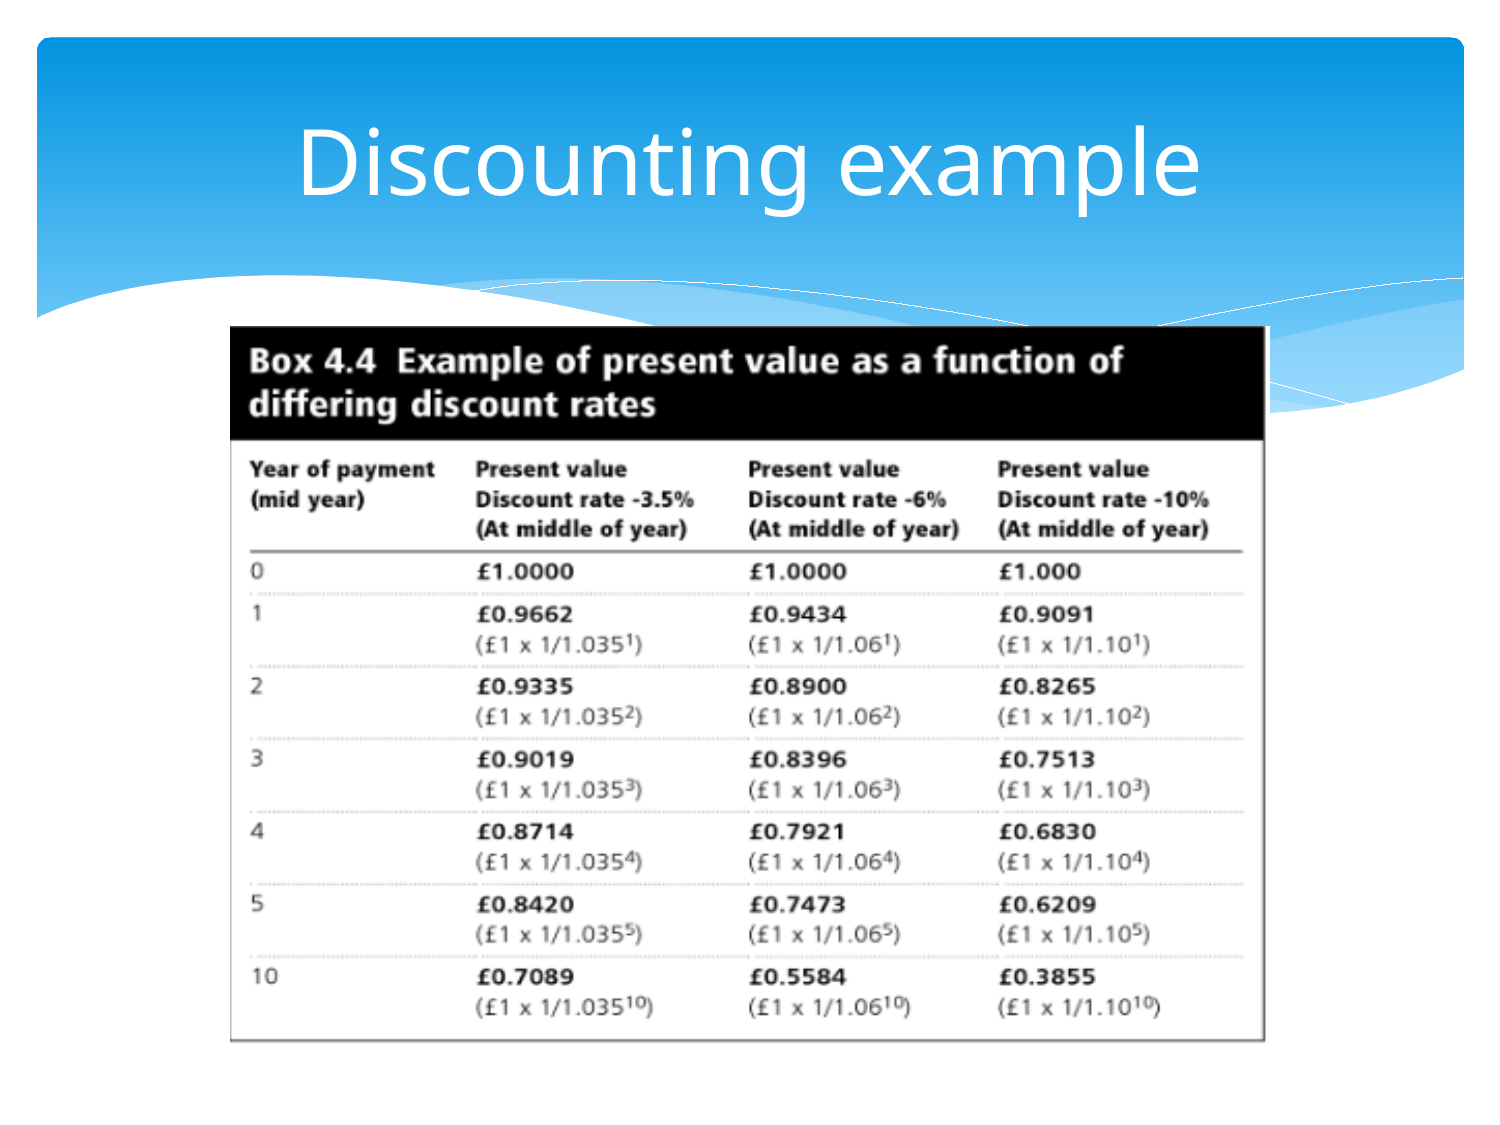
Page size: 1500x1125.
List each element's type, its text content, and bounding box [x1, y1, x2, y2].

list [229, 326, 1270, 1048]
title Discounting example [75, 55, 1425, 261]
